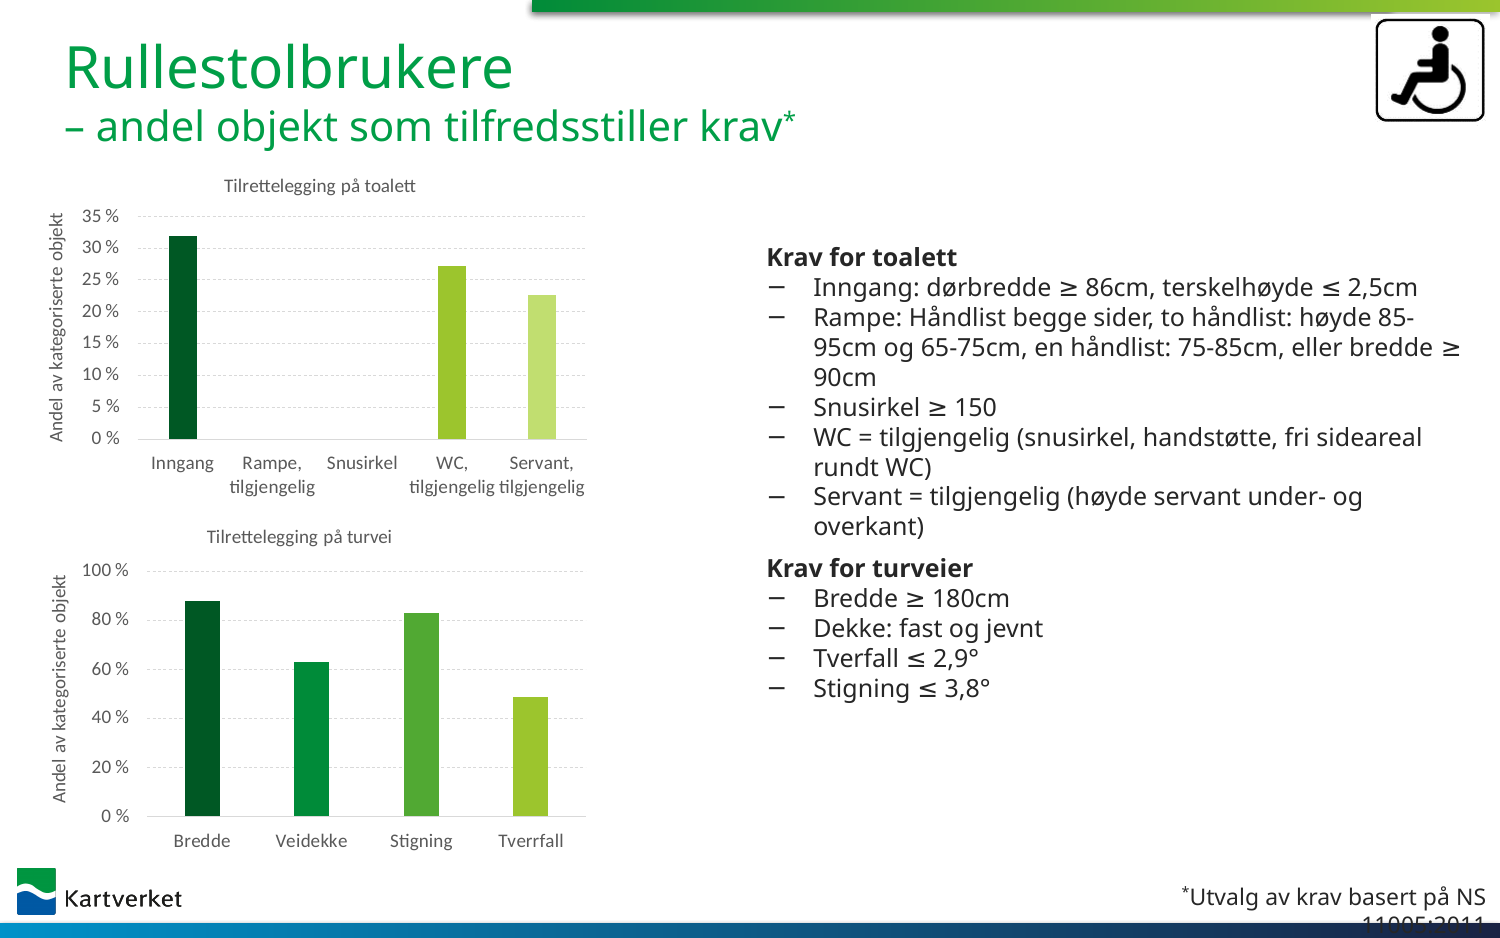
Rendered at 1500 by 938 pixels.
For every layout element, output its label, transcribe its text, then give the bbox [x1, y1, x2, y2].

text_box *Utvalg av krav basert på NS 11005:2011 [1068, 873, 1500, 938]
text_box Rullestolbrukere – andel objekt som tilfredsstiller krav* [49, 14, 1431, 158]
picture [1371, 13, 1491, 127]
text_box Krav for toalett Inngang: dørbredde ≥ 86cm, terskelhøyde ≤ 2,5cm Rampe: Håndlist begge sider, to håndlist: høyde 85-95cm og 65-75cm, en håndlist: 75-85cm, eller bredde ≥ 90cm Snusirkel ≥ 150 WC = tilgjengelig (snusirkel, handstøtte, fri sideareal rundt WC) Servant = tilgjengelig (høyde servant under- og overkant) [751, 234, 1483, 545]
picture [41, 520, 597, 859]
picture [41, 166, 598, 505]
text_box Krav for turveier Bredde ≥ 180cm Dekke: fast og jevnt Tverfall ≤ 2,9° Stigning ≤ 3,8° [751, 545, 1483, 710]
